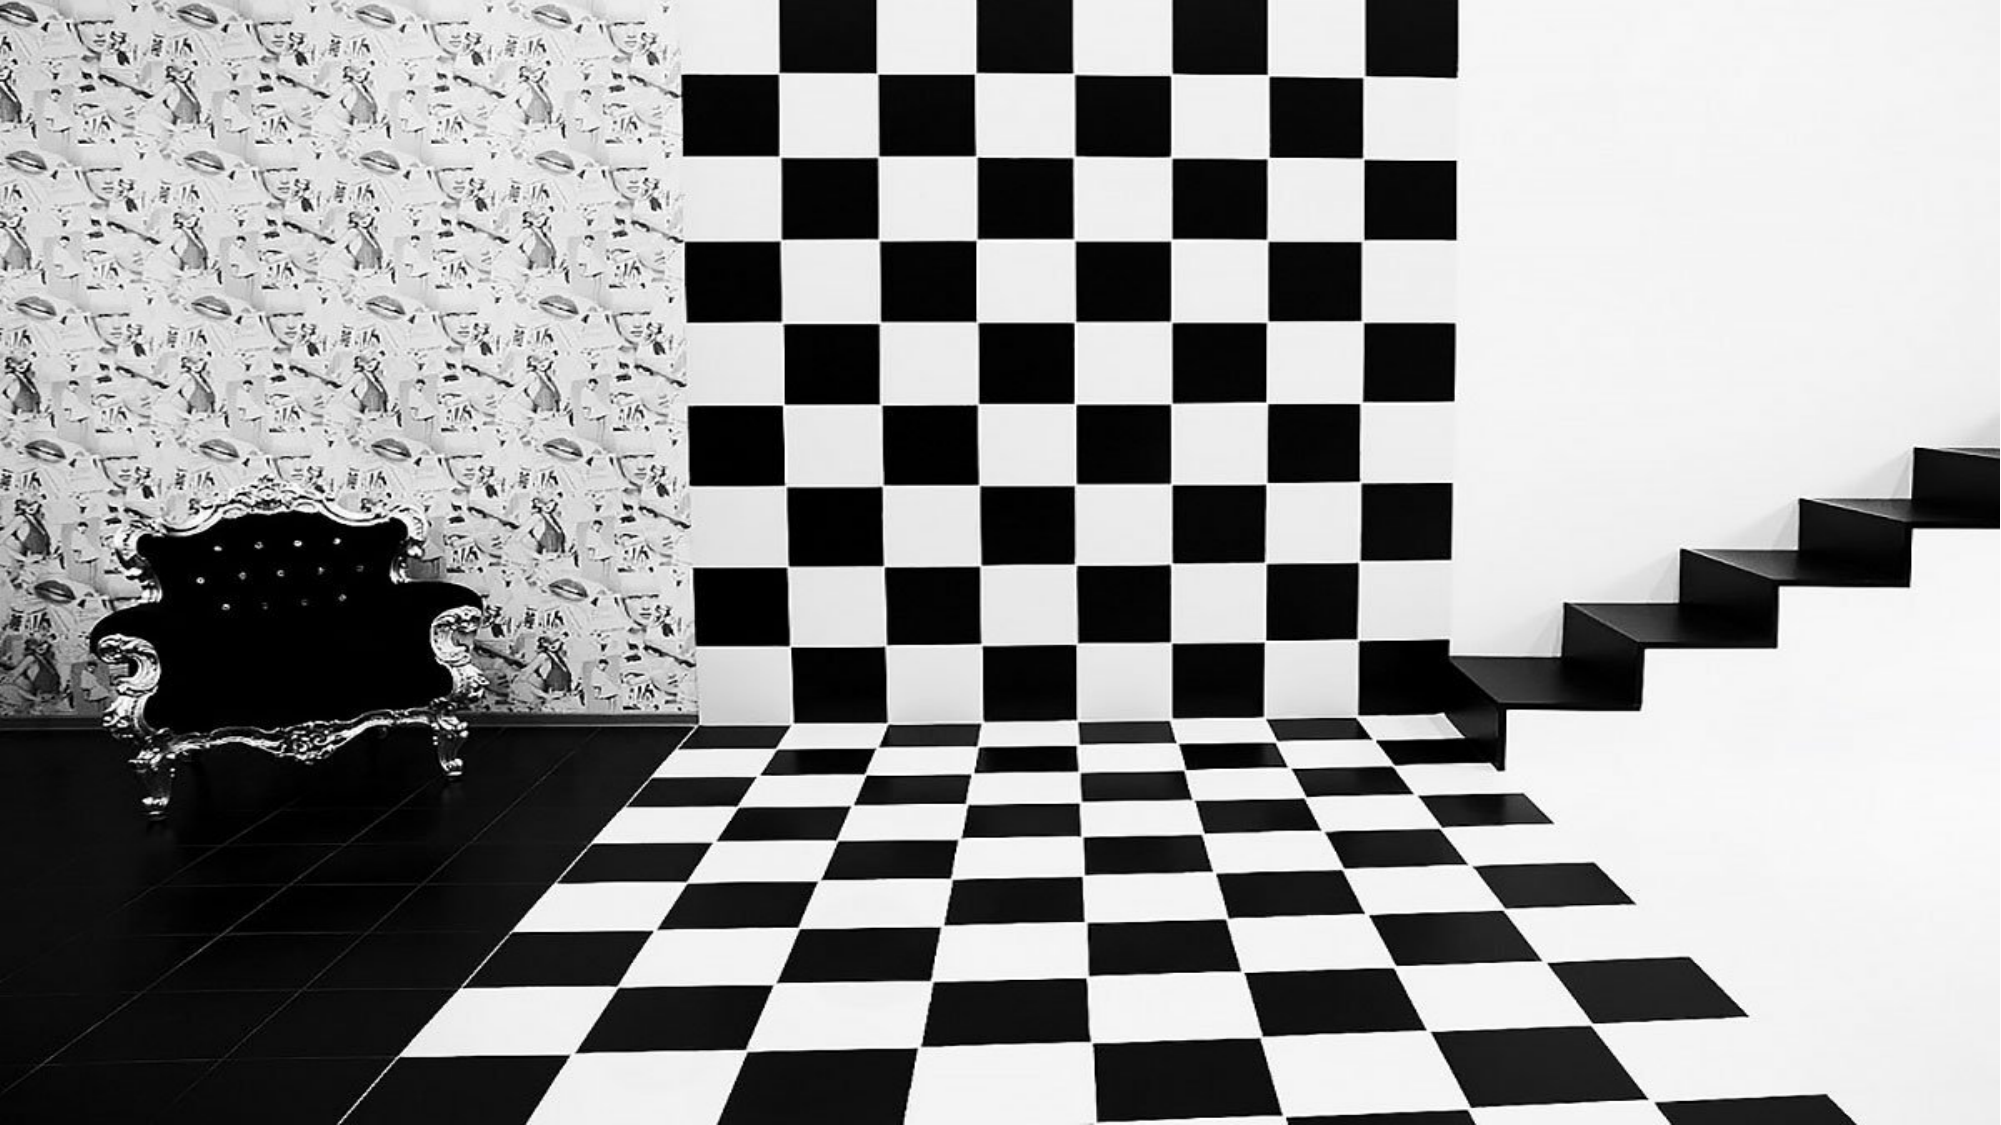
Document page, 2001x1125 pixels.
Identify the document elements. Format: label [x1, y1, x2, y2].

list [0, 0, 2000, 1125]
